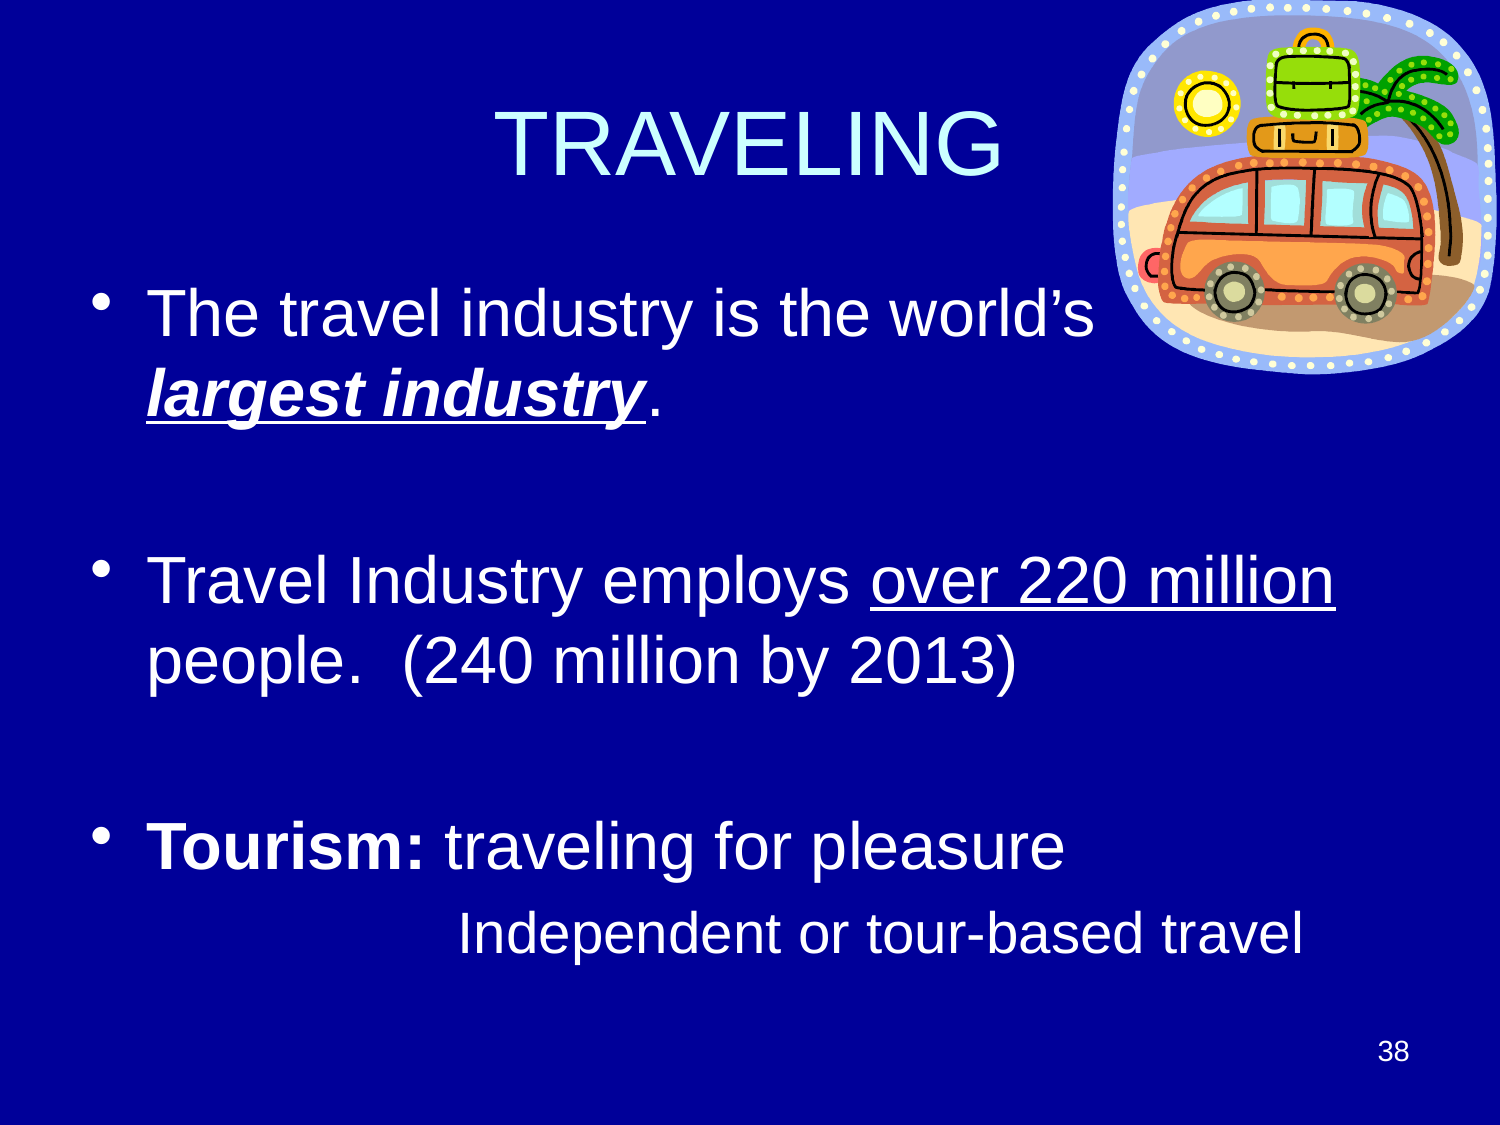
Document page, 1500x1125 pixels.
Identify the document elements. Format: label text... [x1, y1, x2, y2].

title TRAVELING [74, 44, 1107, 233]
picture [1112, 0, 1500, 378]
slide_number 38 [1074, 1024, 1425, 1103]
list The travel industry is the world’s largest industry. Travel Industry employs over 220 million people. (240 million by 2013) Tourism: traveling for pleasure Independent or tour-based travel [74, 262, 1426, 1006]
